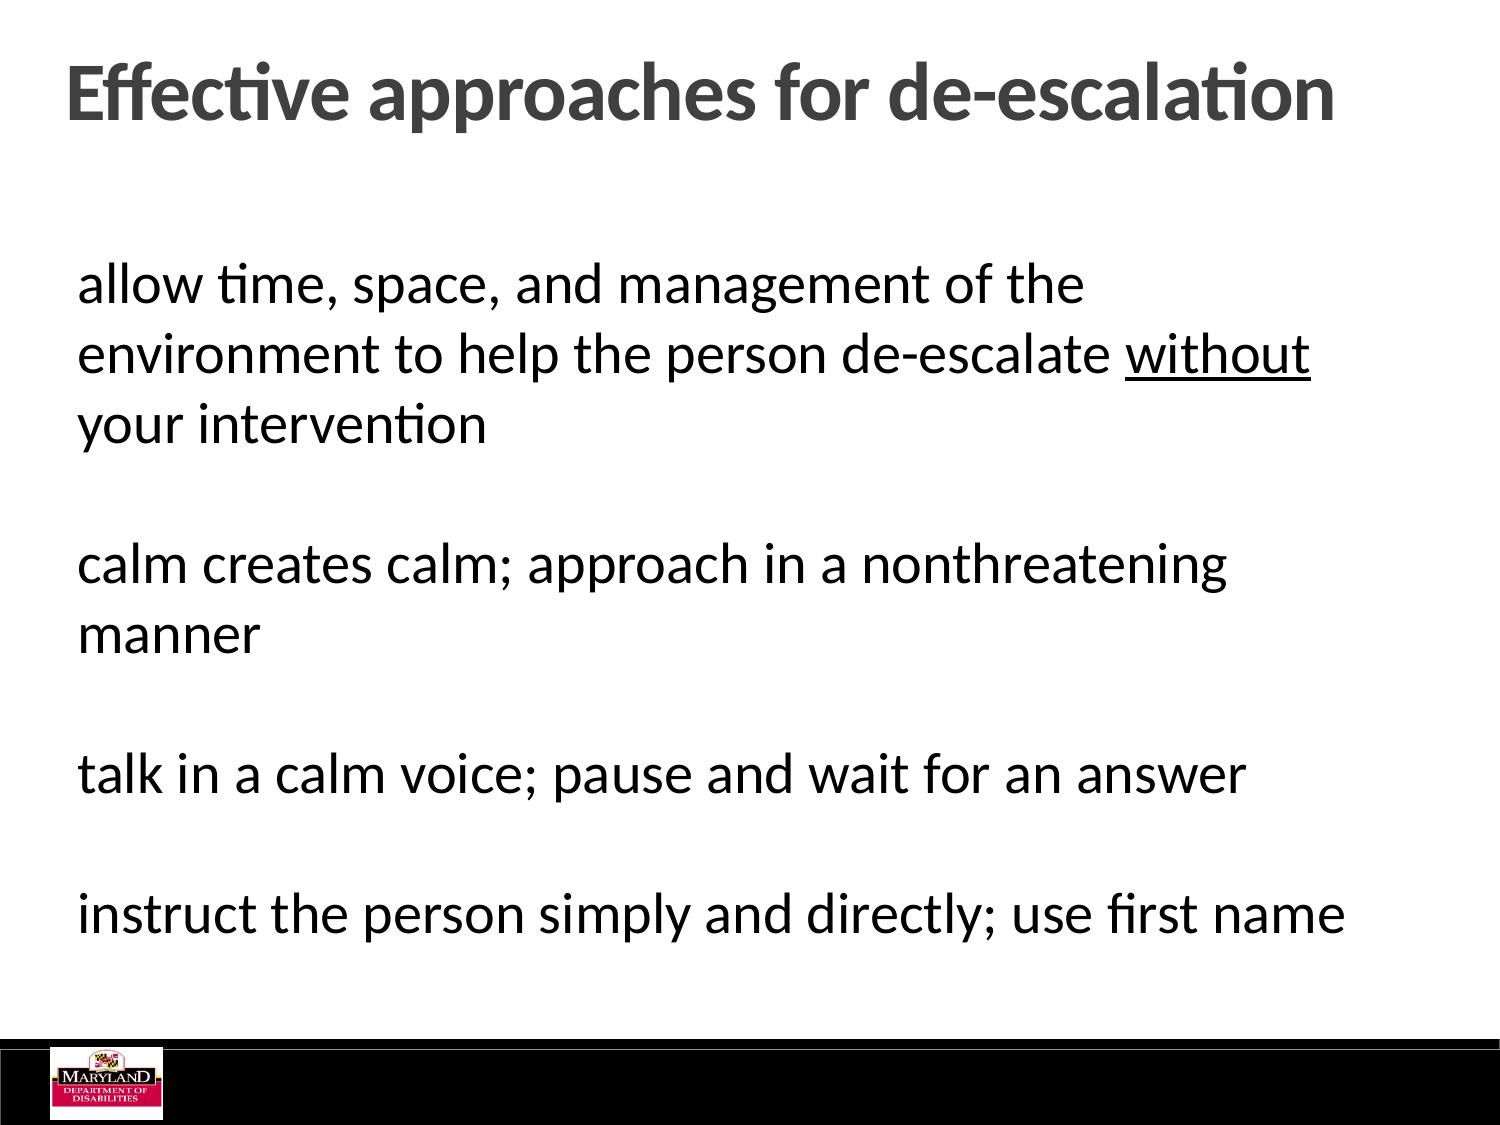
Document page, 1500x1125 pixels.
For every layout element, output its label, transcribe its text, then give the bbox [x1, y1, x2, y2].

title Effective approaches for de-escalation [50, 50, 1400, 1005]
picture [50, 1047, 163, 1120]
text_box allow time, space, and management of the environment to help the person de-escalate without your intervention calm creates calm; approach in a nonthreatening manner talk in a calm voice; pause and wait for an answer instruct the person simply and directly; use first name [62, 237, 1375, 1023]
